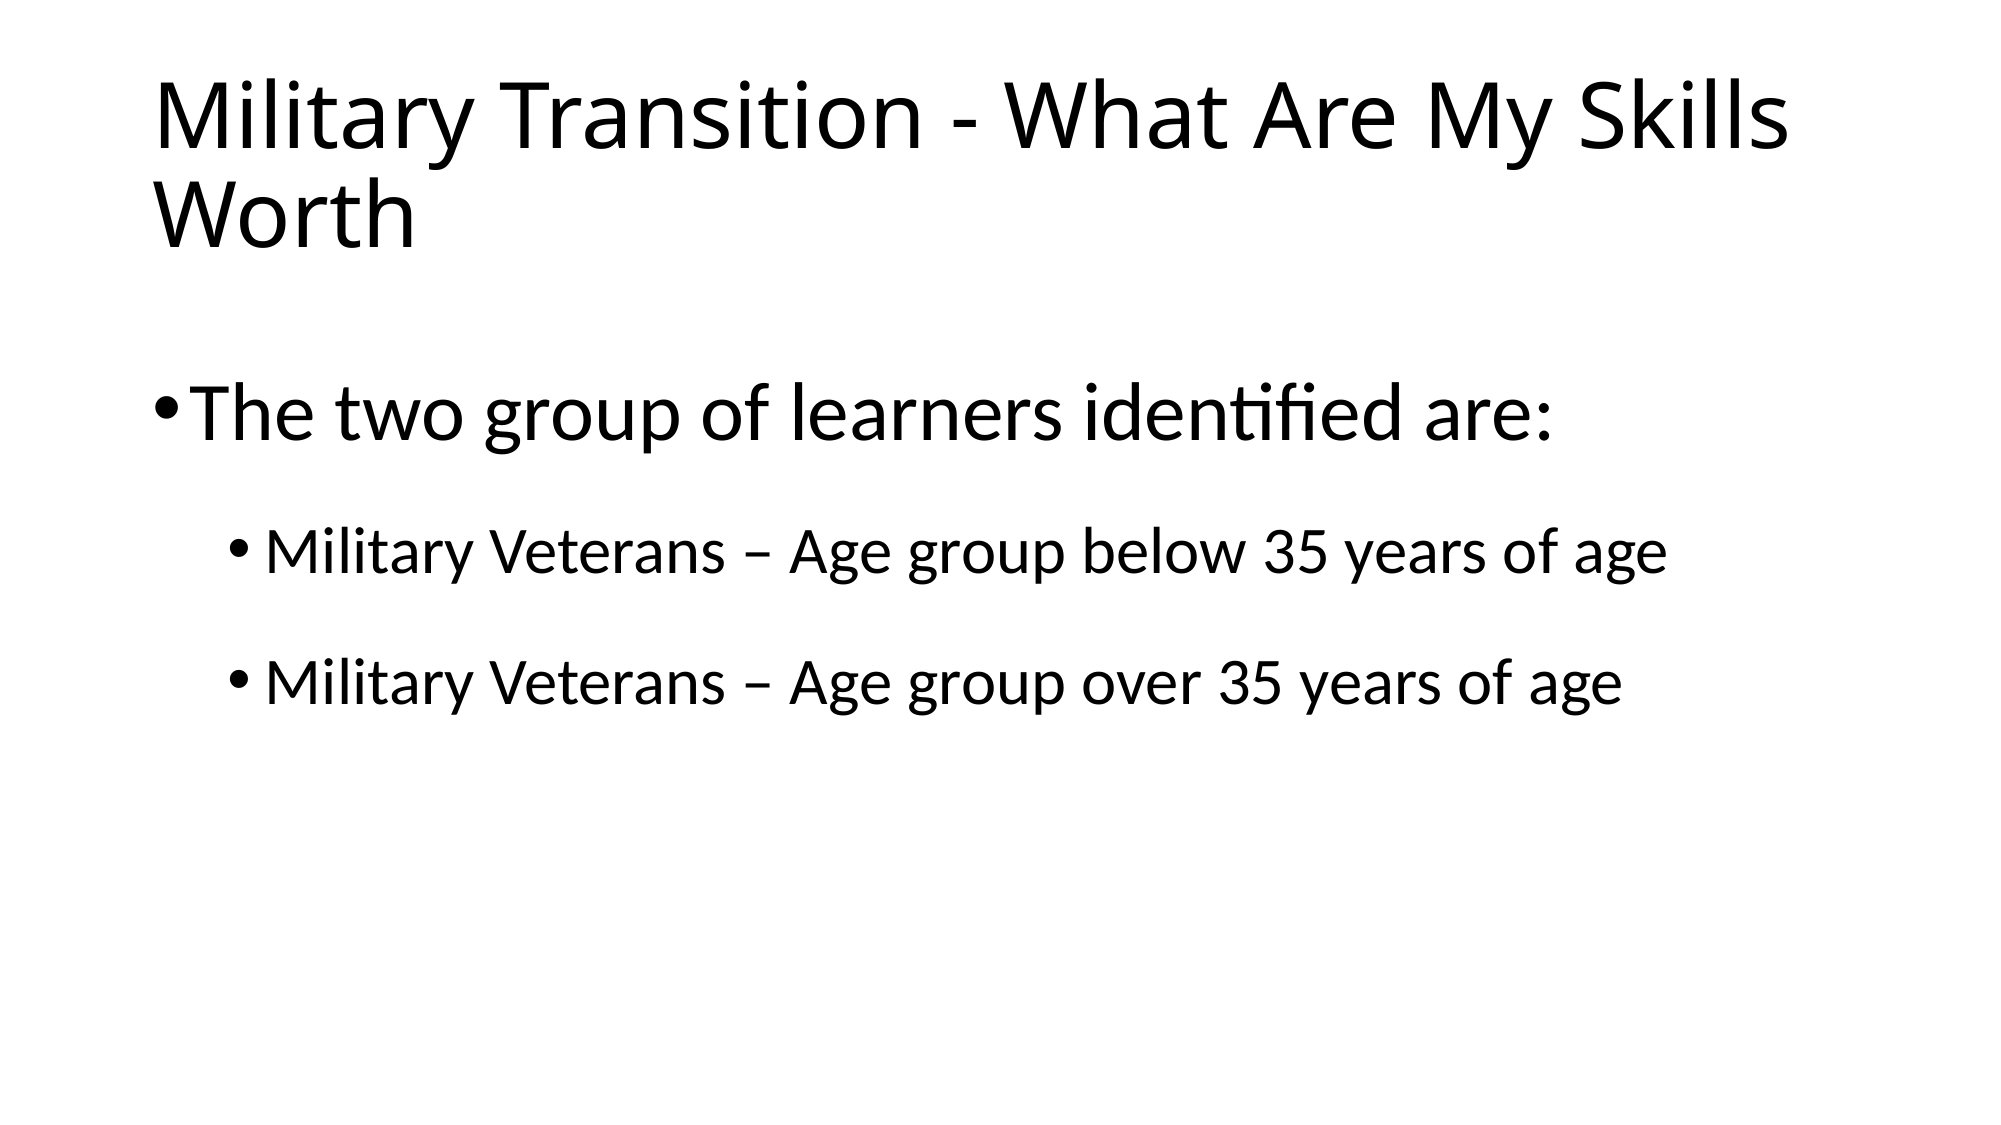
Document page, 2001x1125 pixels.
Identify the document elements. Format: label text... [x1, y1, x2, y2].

title Military Transition - What Are My Skills Worth [137, 59, 1863, 278]
list The two group of learners identified are: Military Veterans – Age group below 35 years of age Military Veterans – Age group over 35 years of age [137, 299, 1863, 1014]
